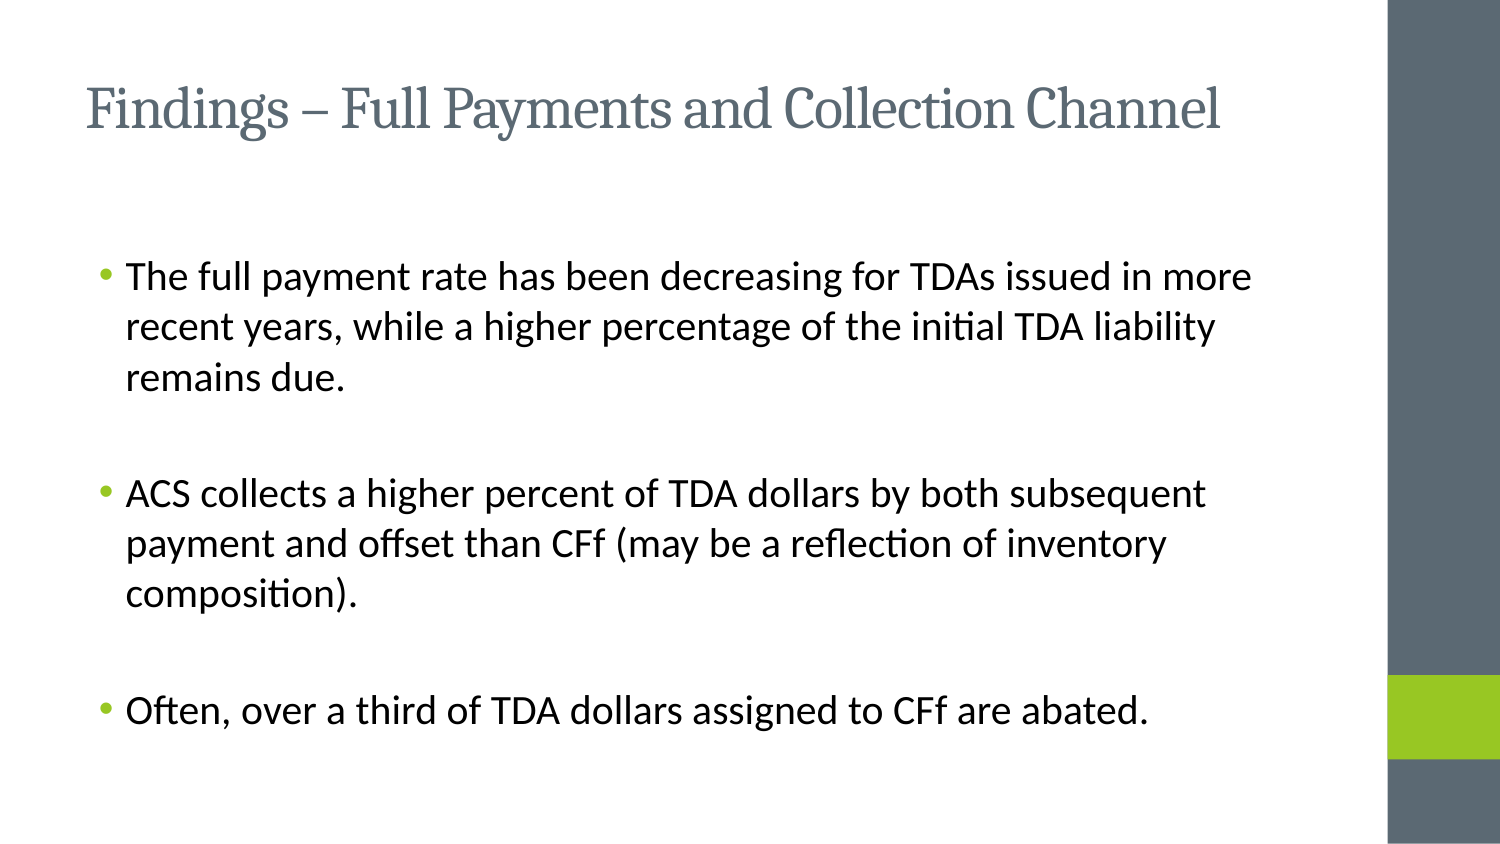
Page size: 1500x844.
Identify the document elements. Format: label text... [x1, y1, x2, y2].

title Findings – Full Payments and Collection Channel [75, 33, 1325, 175]
list The full payment rate has been decreasing for TDAs issued in more recent years, while a higher percentage of the initial TDA liability remains due. ACS collects a higher percent of TDA dollars by both subsequent payment and offset than CFf (may be a reflection of inventory composition). Often, over a third of TDA dollars assigned to CFf are abated. [75, 243, 1325, 788]
